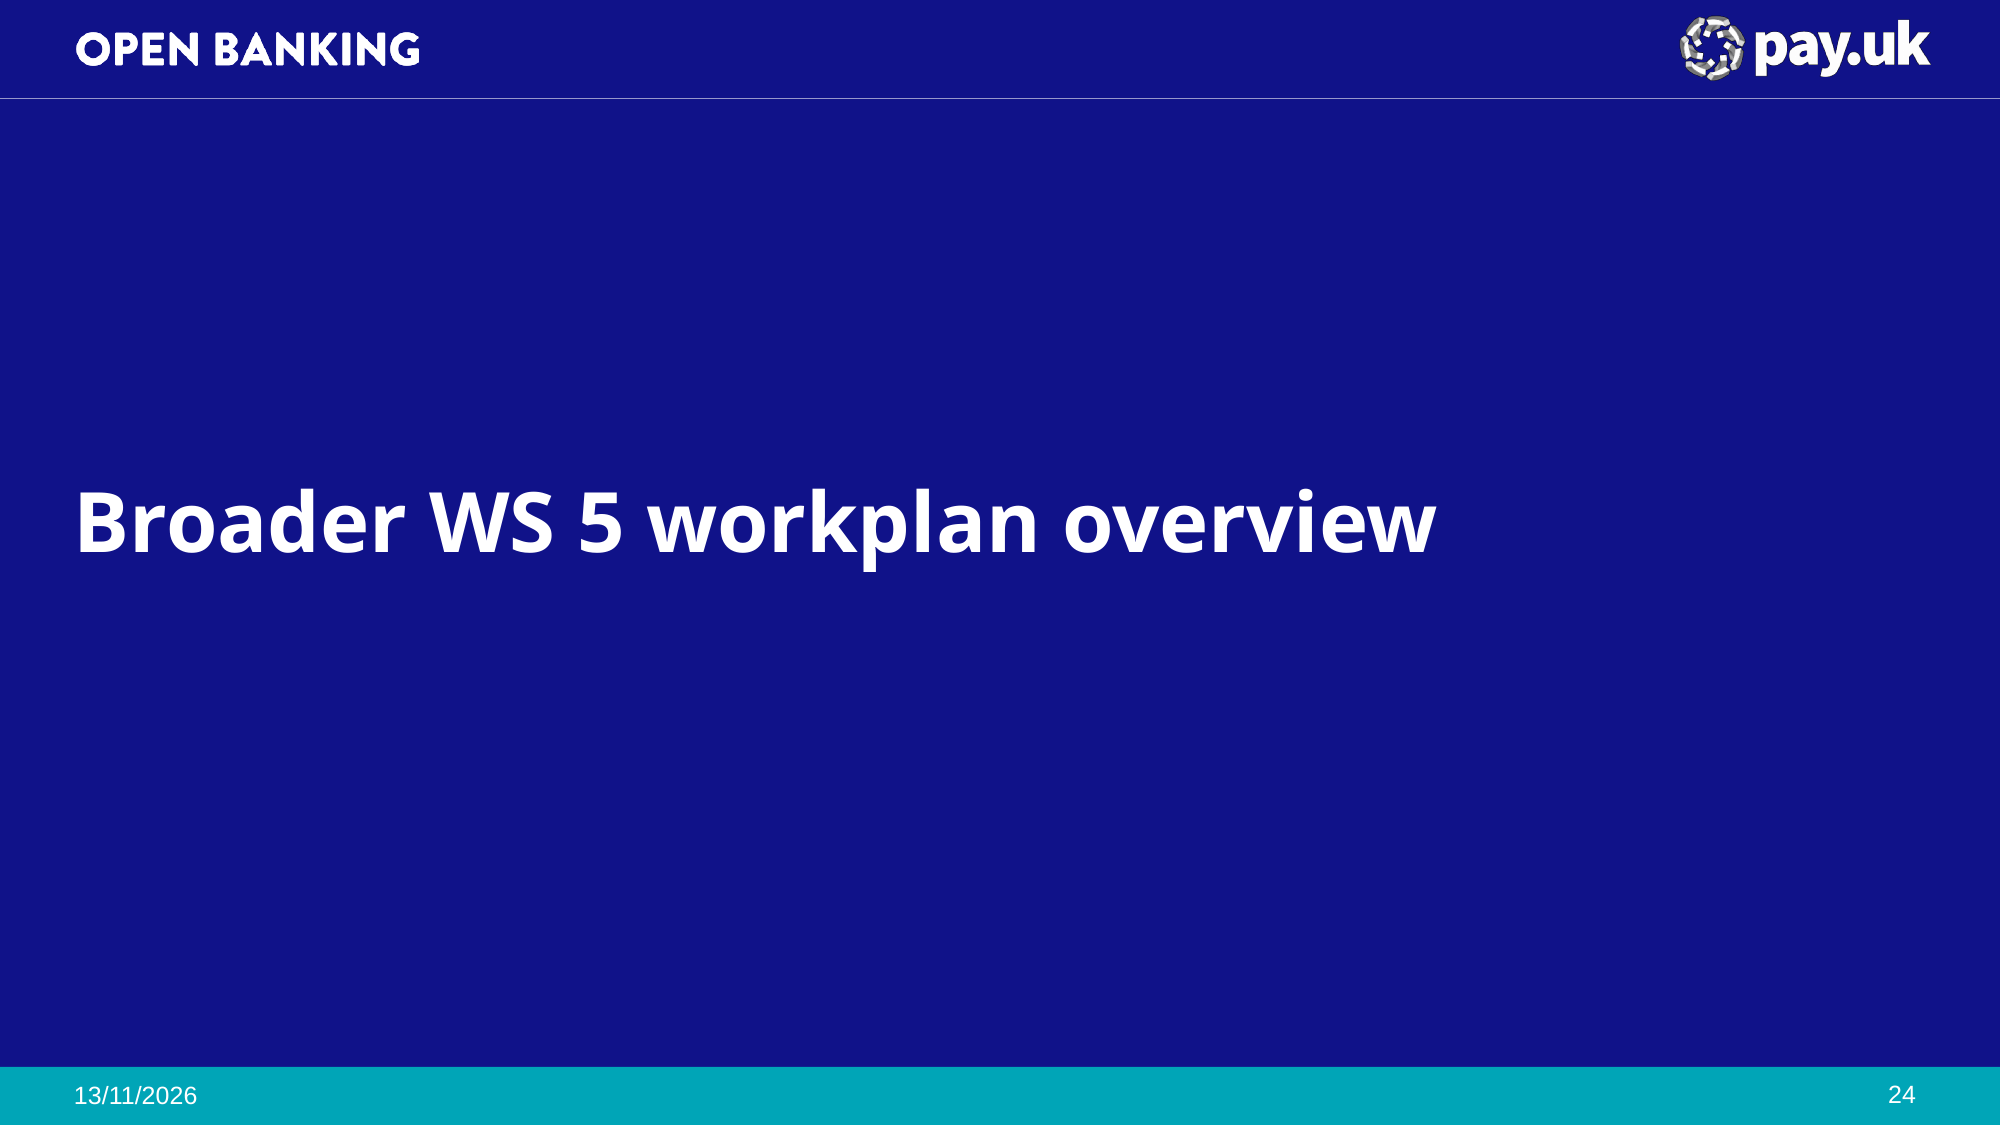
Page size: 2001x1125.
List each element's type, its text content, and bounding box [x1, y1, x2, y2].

footer [662, 1064, 1338, 1124]
picture [43, 0, 452, 99]
slide_number 24 [1412, 1064, 1932, 1124]
title Broader WS 5 workplan overview [59, 105, 1750, 576]
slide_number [59, 1065, 509, 1125]
picture [1670, 1, 1939, 87]
